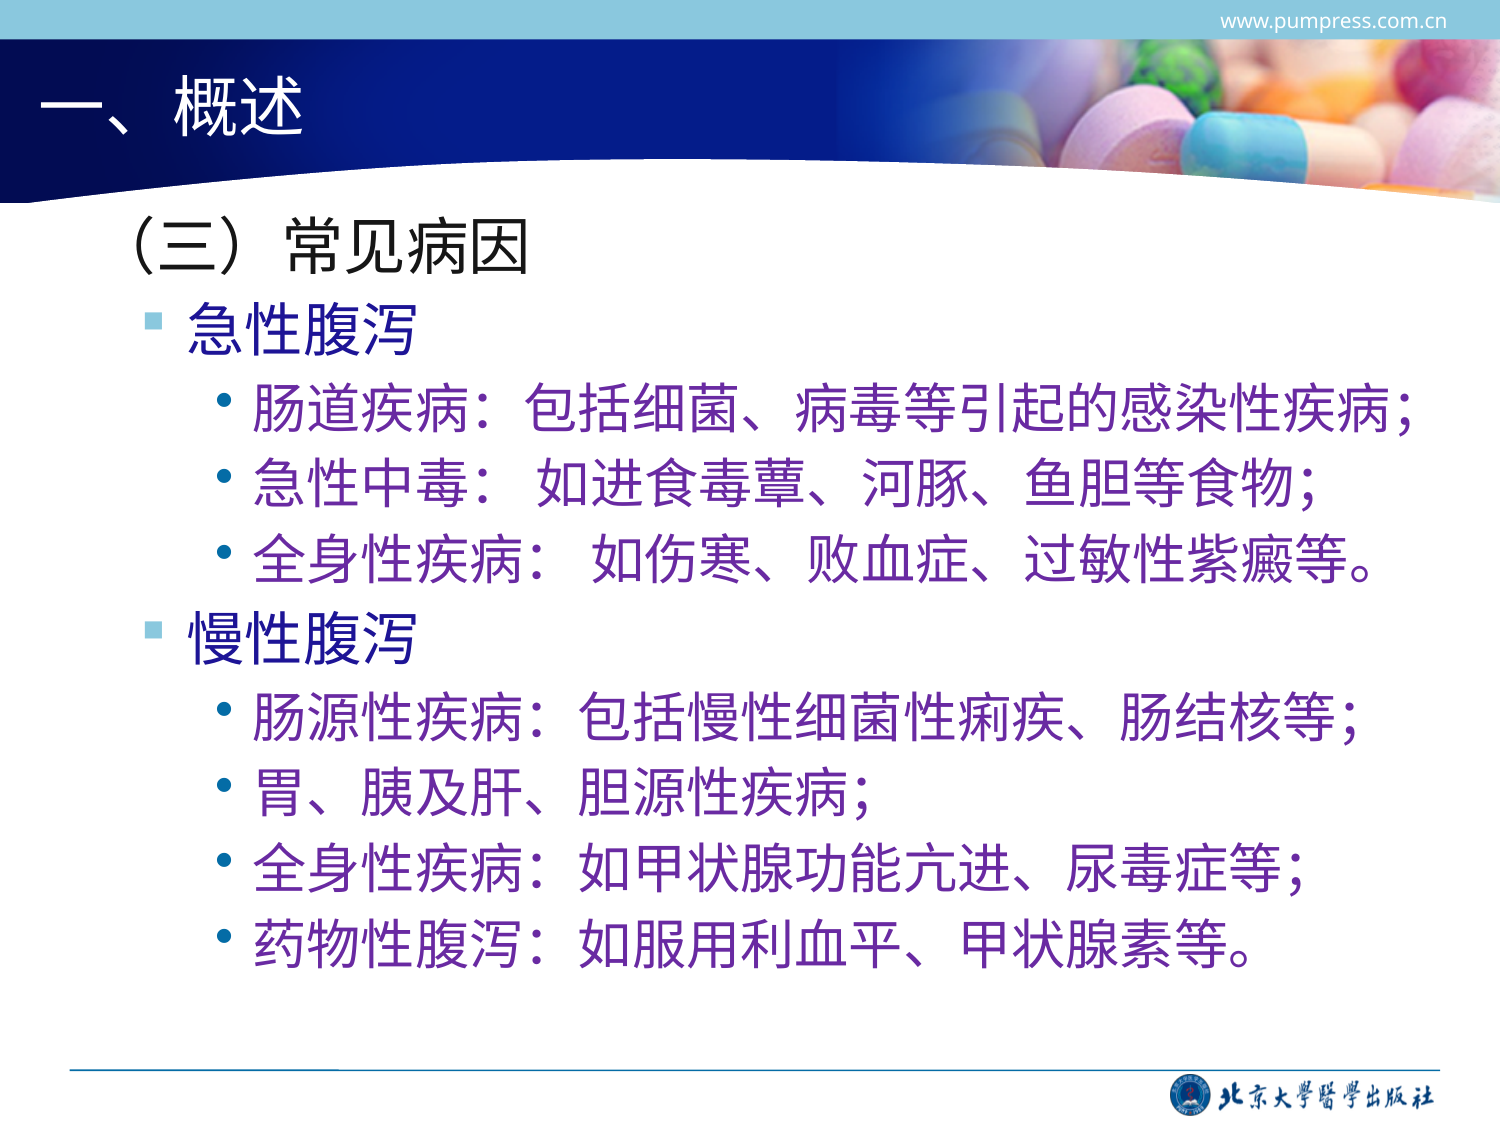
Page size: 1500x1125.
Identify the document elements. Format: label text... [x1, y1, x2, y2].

picture [1170, 1074, 1436, 1118]
picture [0, 40, 1500, 203]
slide_number www.pumpress.com.cn [1024, 0, 1463, 38]
title 一、概述 [23, 58, 1349, 152]
list （三）常见病因 急性腹泻 肠道疾病：包括细菌、病毒等引起的感染性疾病； 急性中毒： 如进食毒蕈、河豚、鱼胆等食物； 全身性疾病： 如伤寒、败血症、过敏性紫癜等。 慢性腹泻 肠源性疾病：包括慢性细菌性痢疾、肠结核等； 胃、胰及肝、胆源性疾病； 全身性疾病：如甲状腺功能亢进、尿毒症等； 药物性腹泻：如服用利血平、甲状腺素等。 [49, 198, 1463, 1026]
